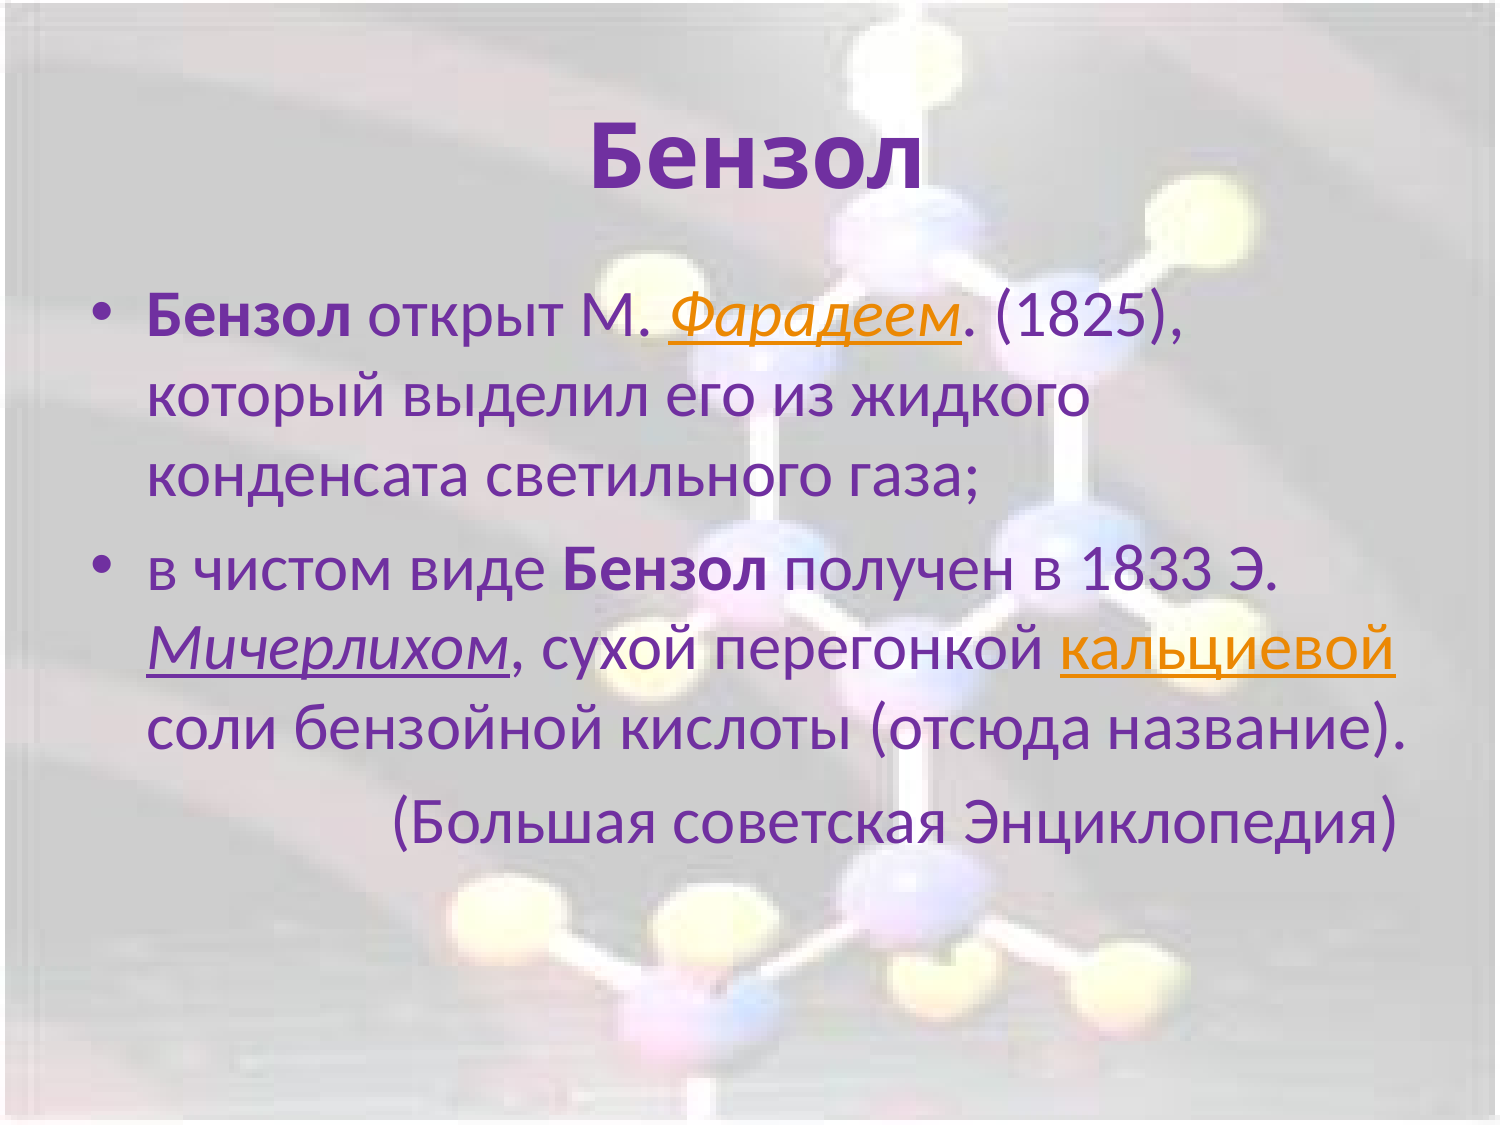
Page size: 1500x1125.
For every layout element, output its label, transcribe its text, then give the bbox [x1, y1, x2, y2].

picture [0, 0, 1500, 1125]
title Бензол [82, 58, 1432, 247]
list Бензол открыт М. Фарадеем. (1825), который выделил его из жидкого конденсата светильного газа; в чистом виде Бензол получен в 1833 Э. Мичерлихом, сухой перегонкой кальциевой соли бензойной кислоты (отсюда название). (Большая советская Энциклопедия) [75, 262, 1425, 1005]
